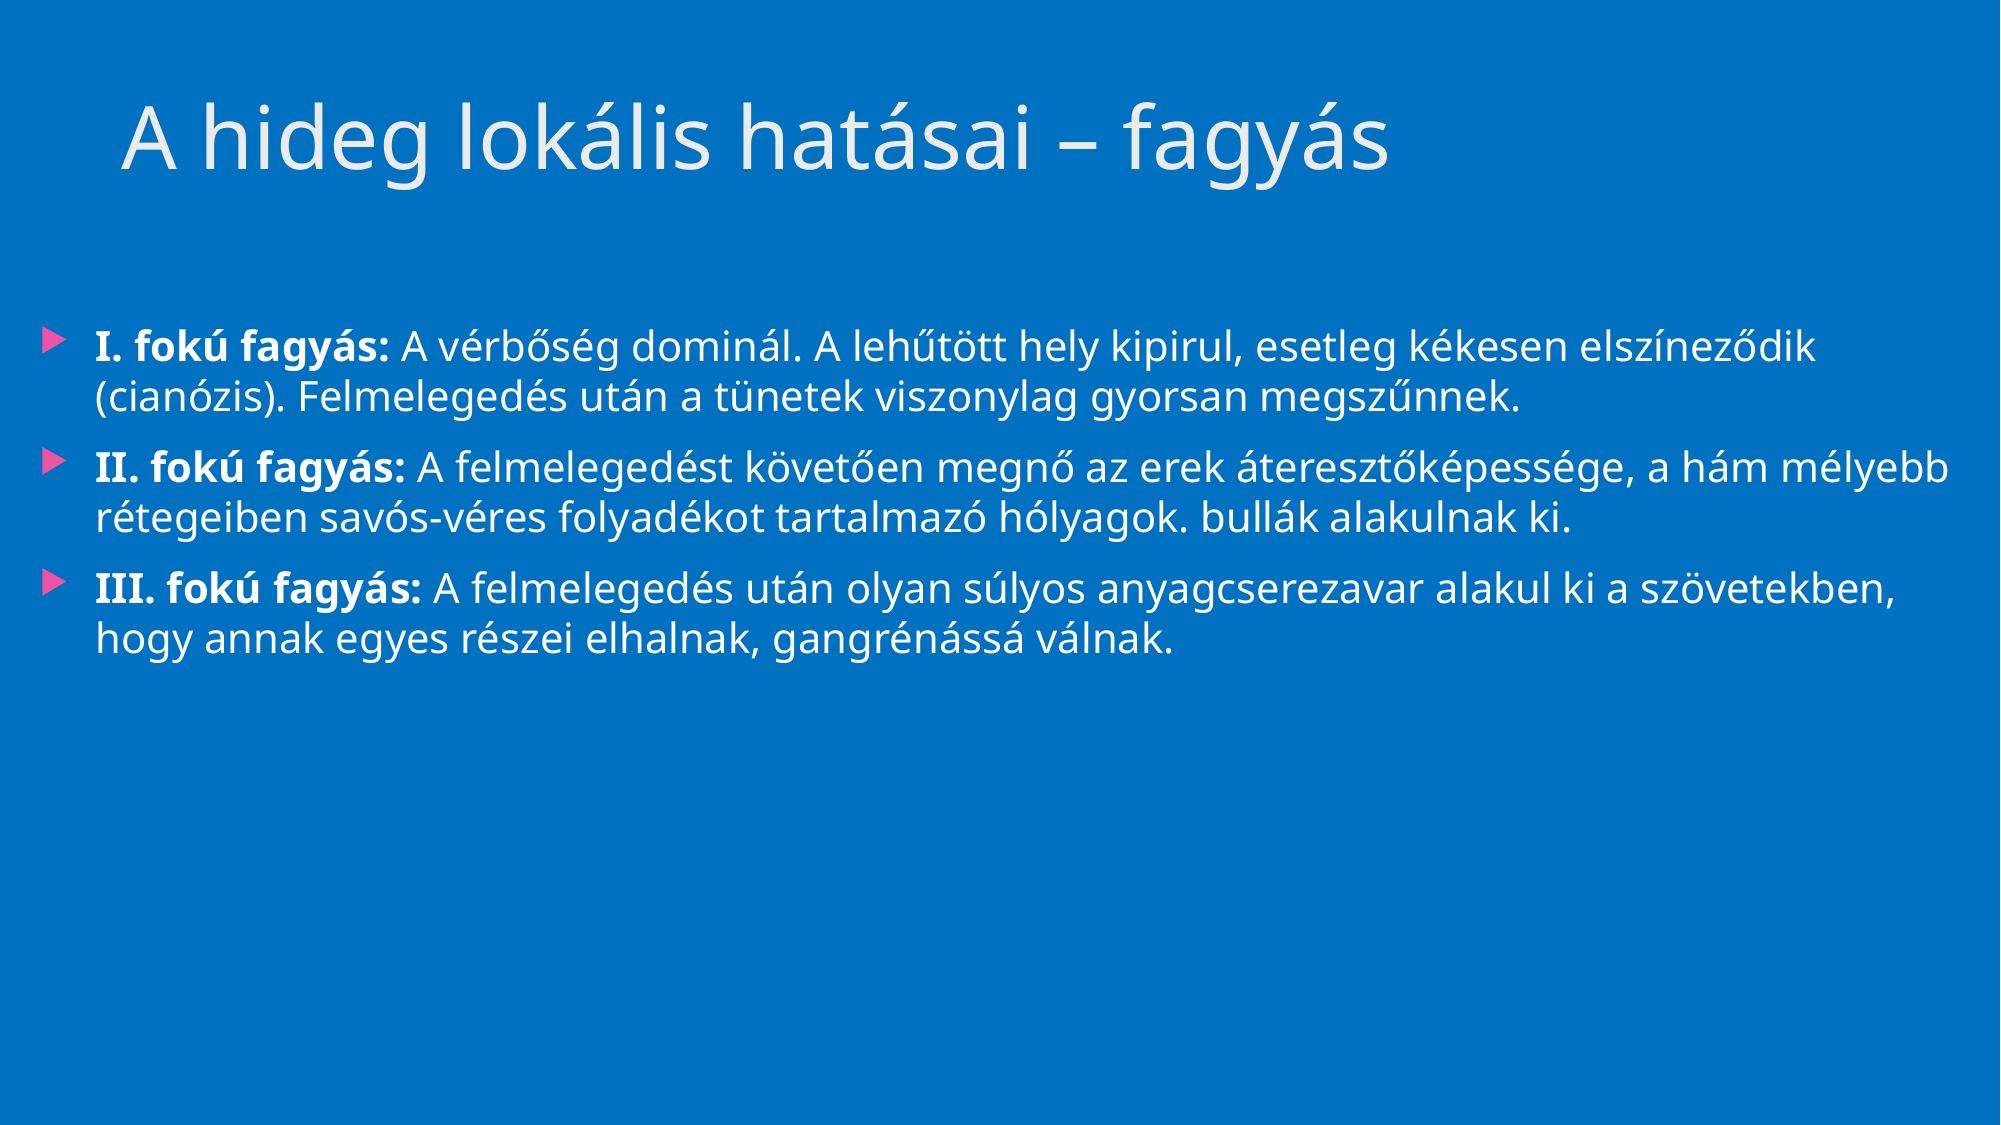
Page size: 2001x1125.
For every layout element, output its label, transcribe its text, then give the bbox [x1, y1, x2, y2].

title A hideg lokális hatásai – fagyás [106, 74, 1649, 304]
list I. fokú fagyás: A vérbőség dominál. A lehűtött hely kipirul, esetleg kékesen elszíneződik (cianózis). Felmelegedés után a tünetek viszonylag gyorsan megszűnnek. II. fokú fagyás: A felmelegedést követően megnő az erek áteresztőképessége, a hám mé­lyebb rétegeiben savós-véres folyadékot tartalmazó hólyagok. bullák alakulnak ki. III. fokú fagyás: A felmelegedés után olyan súlyos anyagcserezavar alakul ki a szövetekben, hogy annak egyes részei elhalnak, gangrénássá válnak. [24, 312, 1981, 1125]
